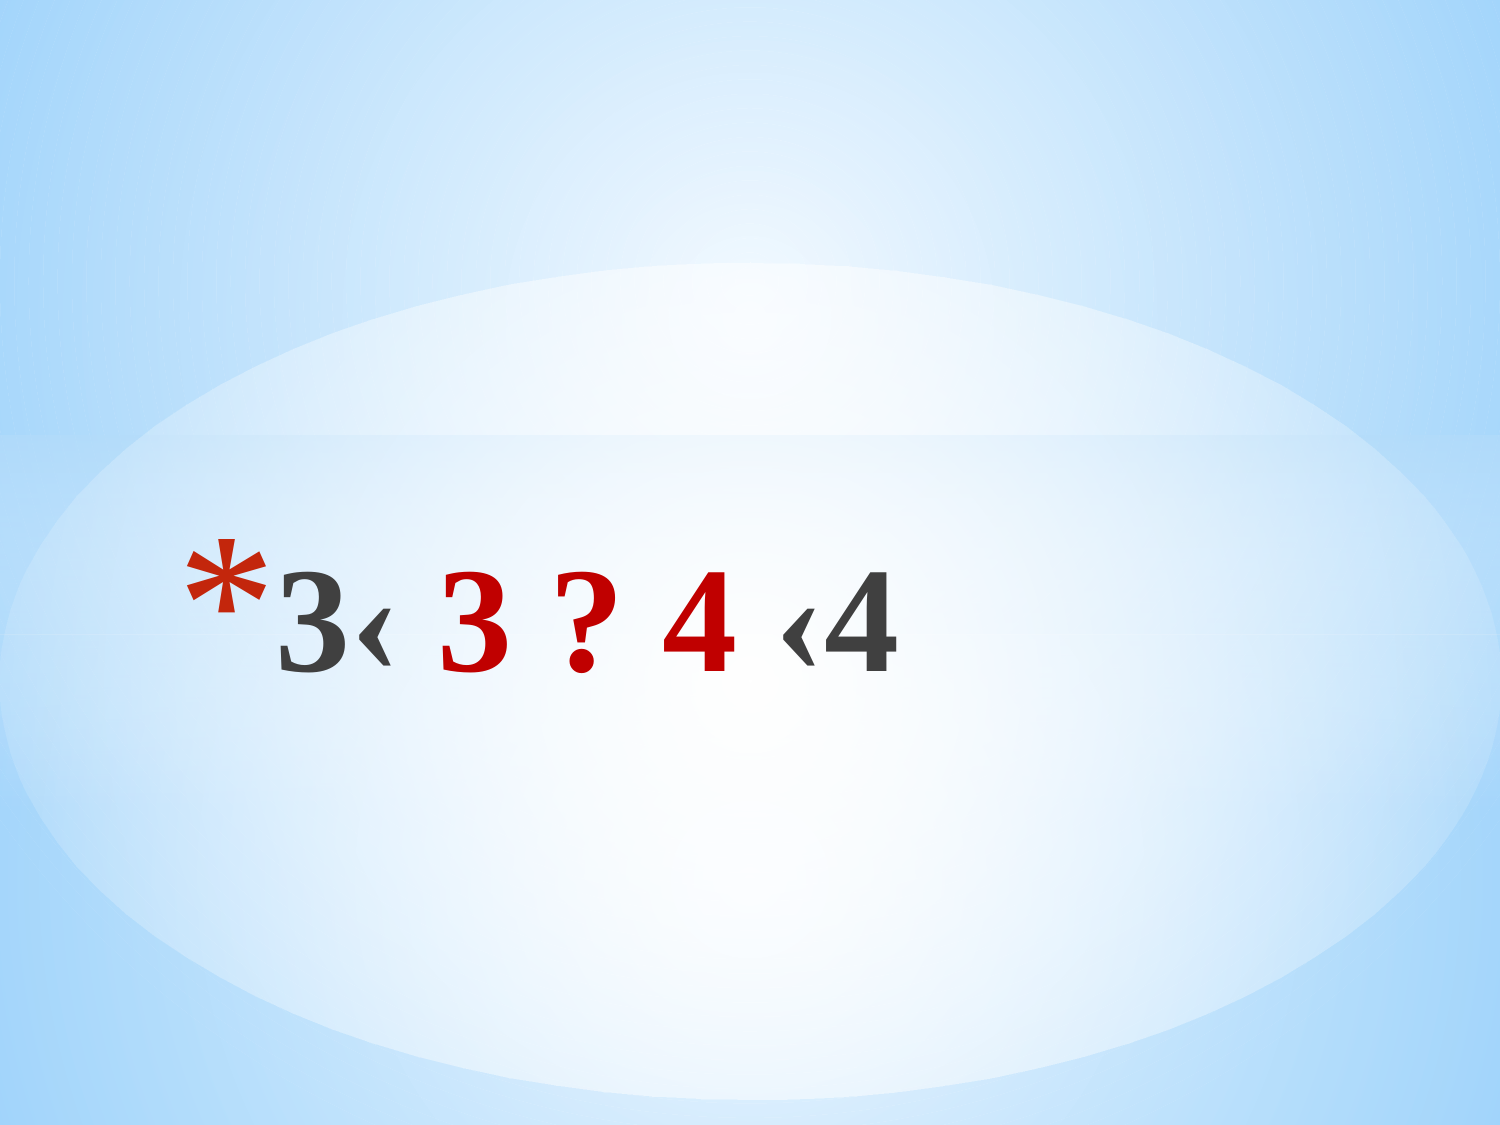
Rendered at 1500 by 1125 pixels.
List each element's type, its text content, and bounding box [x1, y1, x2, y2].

title 3‹ 3 ? 4 ‹4 [134, 513, 1312, 808]
